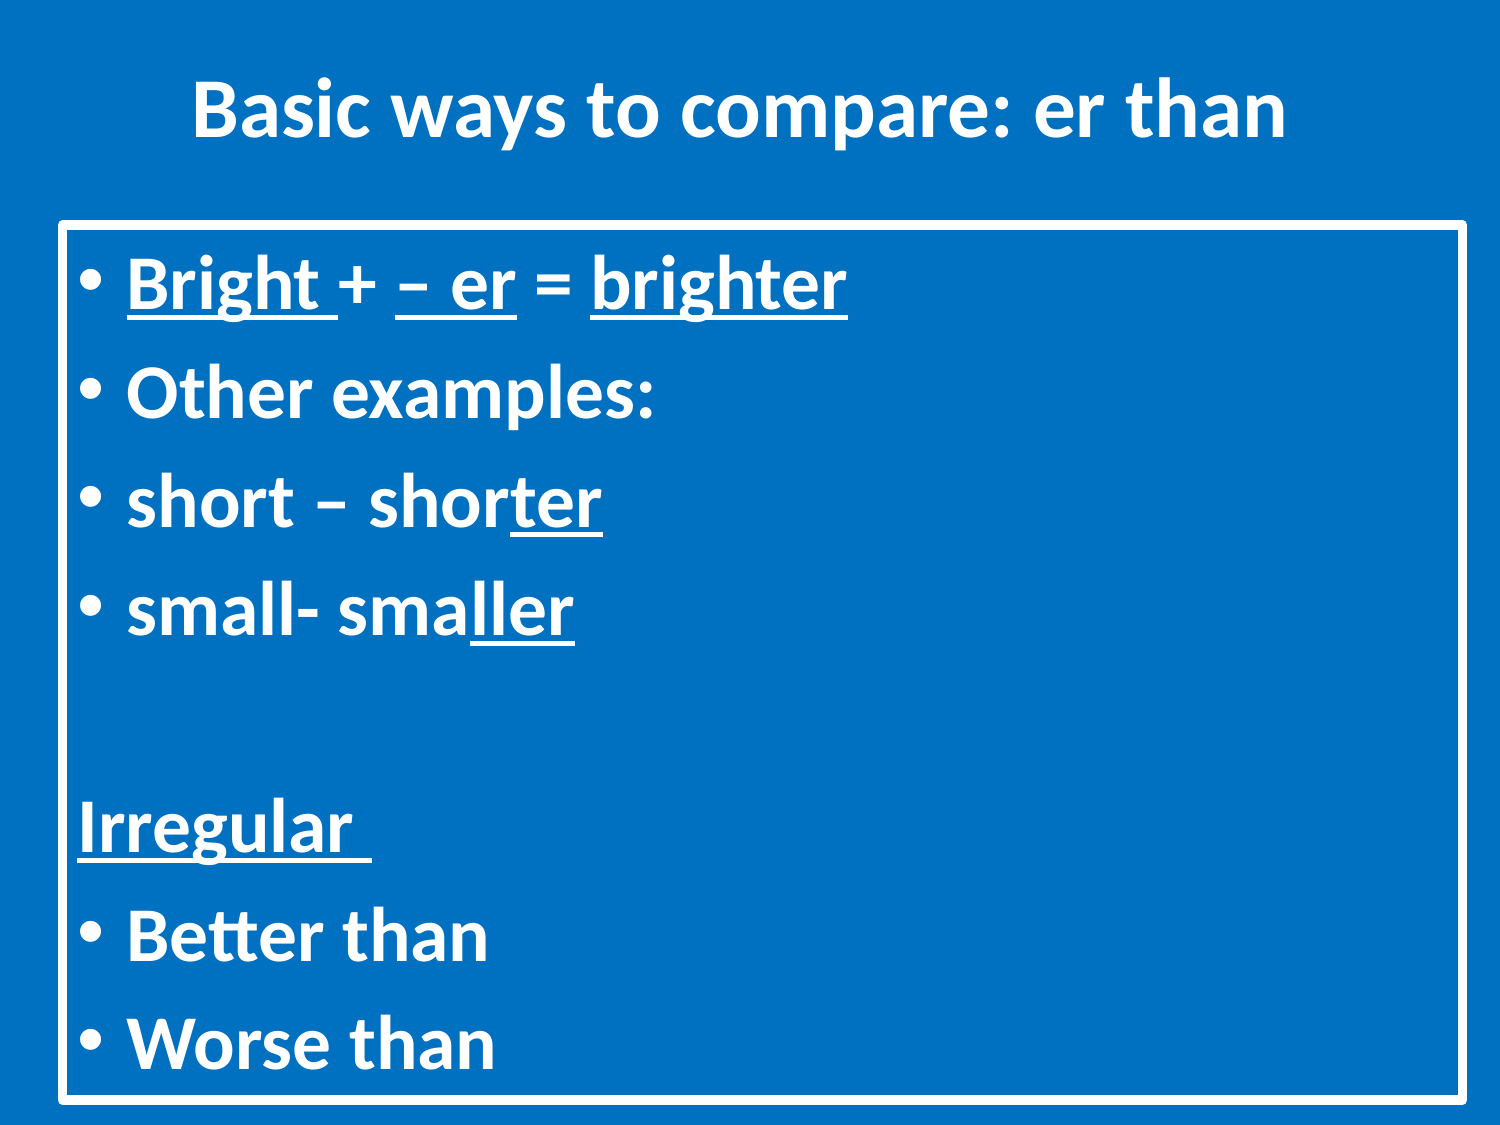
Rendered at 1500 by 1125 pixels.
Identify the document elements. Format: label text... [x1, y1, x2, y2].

title Basic ways to compare: er than [75, 45, 1425, 163]
list Bright + – er = brighter Other examples: short – shorter small- smaller Irregular Better than Worse than [62, 224, 1463, 1100]
